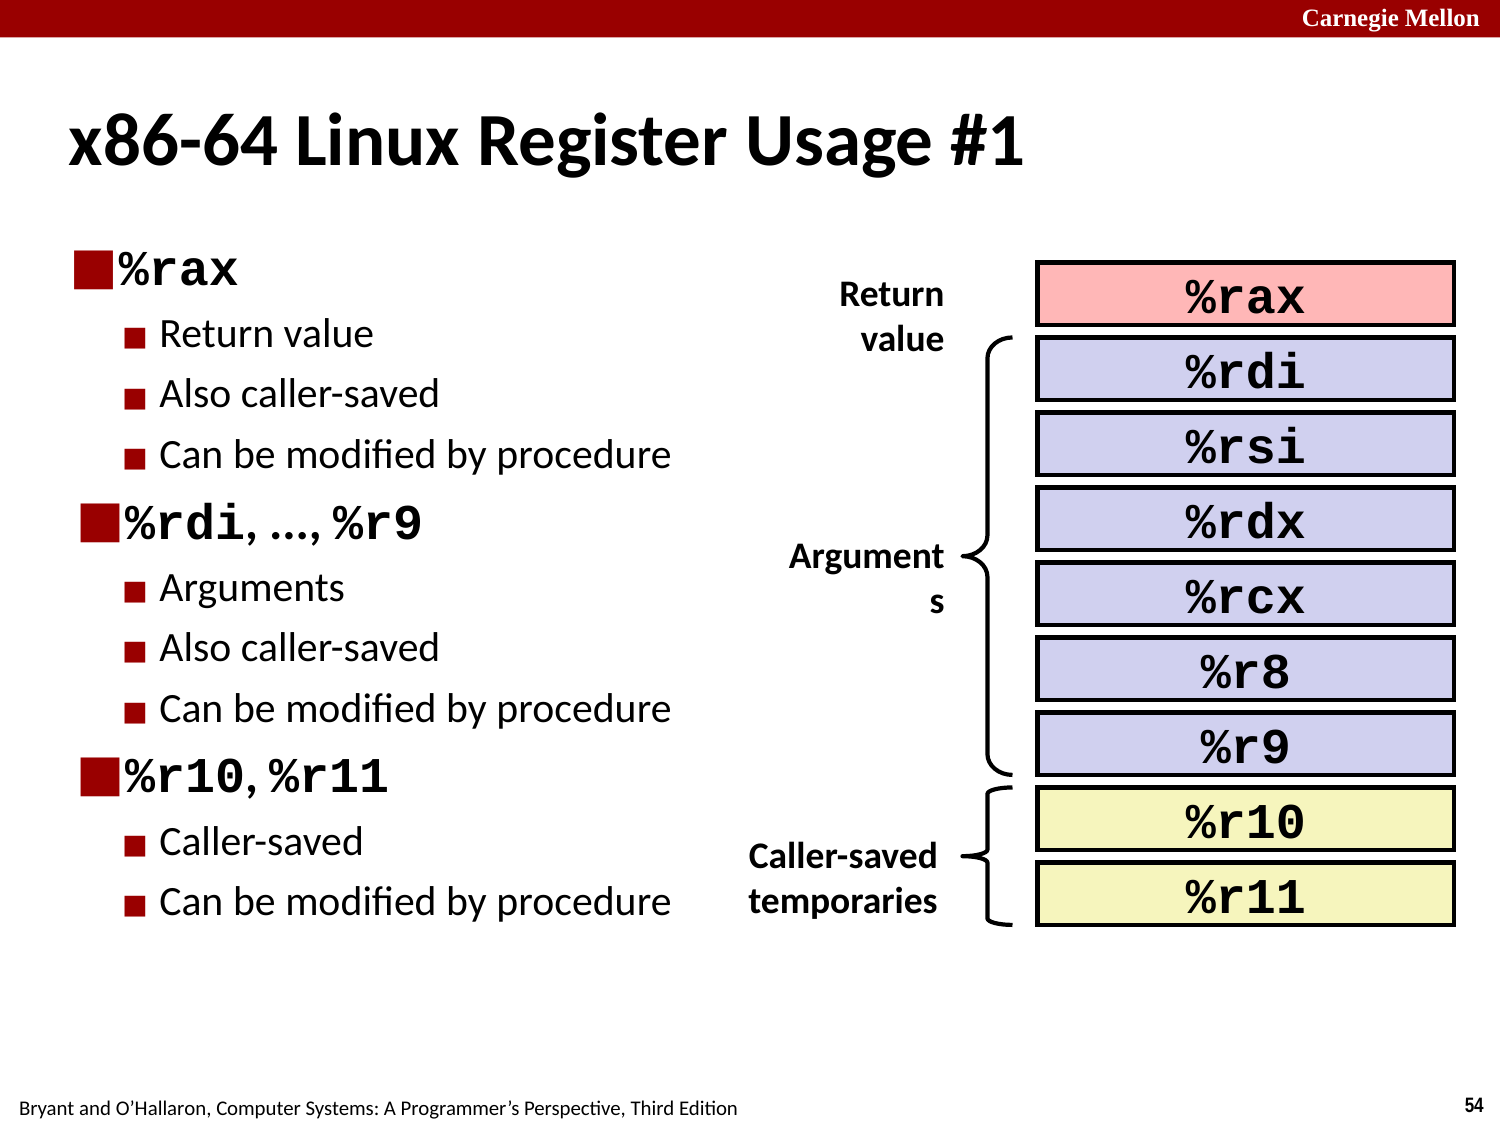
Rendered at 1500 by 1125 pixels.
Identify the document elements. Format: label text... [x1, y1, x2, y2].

text_box %rax [1037, 262, 1455, 325]
text_box %r11 [1037, 862, 1455, 925]
text_box %r9 [1037, 712, 1455, 775]
text_box %r8 [1037, 637, 1455, 700]
text_box [962, 337, 1013, 775]
text_box Arguments [768, 525, 951, 583]
text_box Return value [741, 262, 951, 321]
text_box Caller-saved temporaries [736, 825, 945, 929]
text_box %rsi [1037, 412, 1455, 475]
text_box %rcx [1037, 562, 1455, 625]
text_box [962, 787, 1013, 925]
text_box %rdx [1037, 487, 1455, 550]
list %rax Return value Also caller-saved Can be modified by procedure %rdi, ..., %r9 Arguments Also caller-saved Can be modified by procedure %r10, %r11 Caller-saved Can be modified by procedure [62, 229, 730, 1121]
text_box %r10 [1037, 787, 1455, 850]
title x86-64 Linux Register Usage #1 [62, 41, 1125, 230]
text_box %rdi [1037, 337, 1455, 400]
